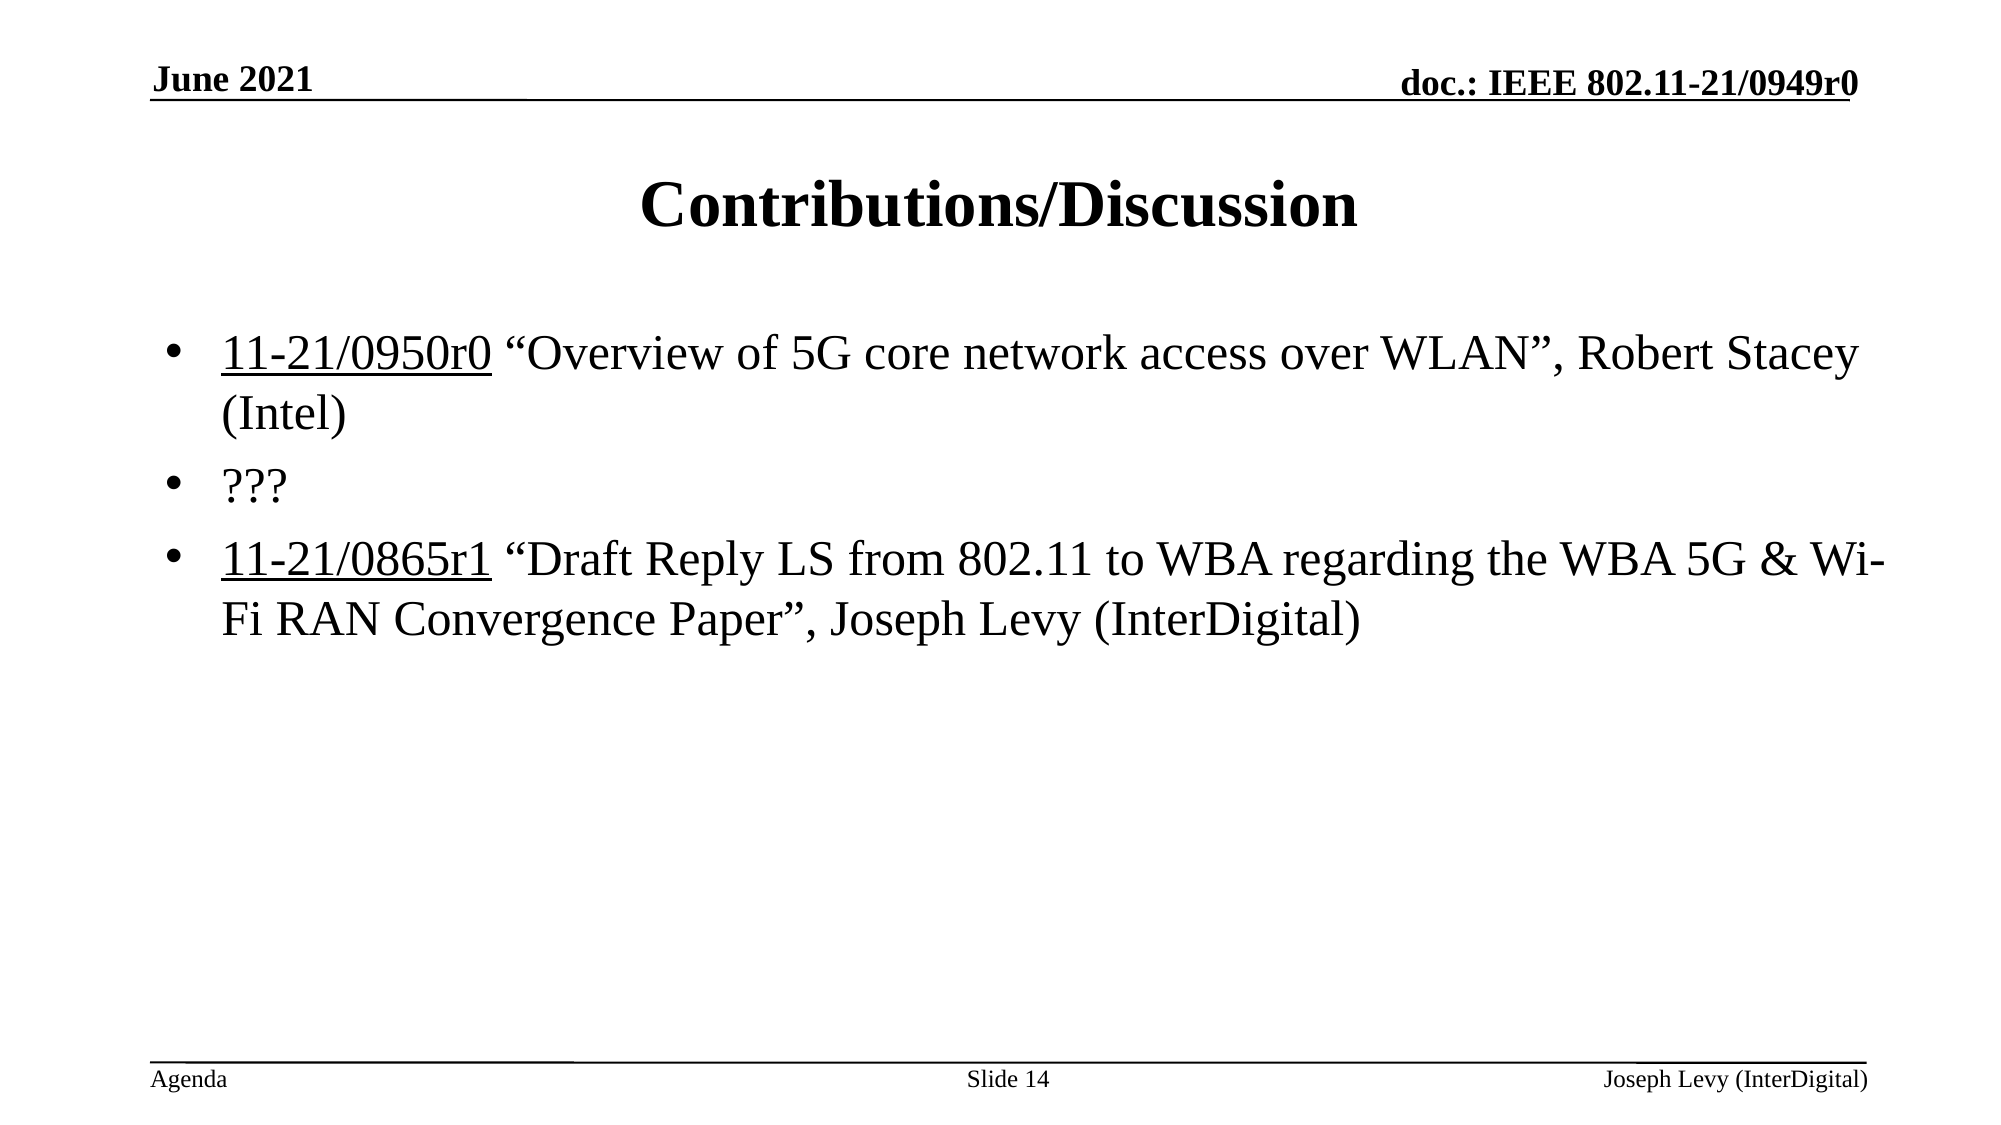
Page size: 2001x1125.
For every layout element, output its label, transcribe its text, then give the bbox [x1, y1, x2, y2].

slide_number Slide 14 [950, 1061, 1067, 1123]
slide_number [152, 54, 563, 100]
footer Joseph Levy (InterDigital) [1171, 1061, 1869, 1093]
list 11-21/0950r0 “Overview of 5G core network access over WLAN”, Robert Stacey (Intel) ??? 11-21/0865r1 “Draft Reply LS from 802.11 to WBA regarding the WBA 5G & Wi-Fi RAN Convergence Paper”, Joseph Levy (InterDigital) [149, 312, 1913, 1000]
title Contributions/Discussion [149, 112, 1850, 288]
